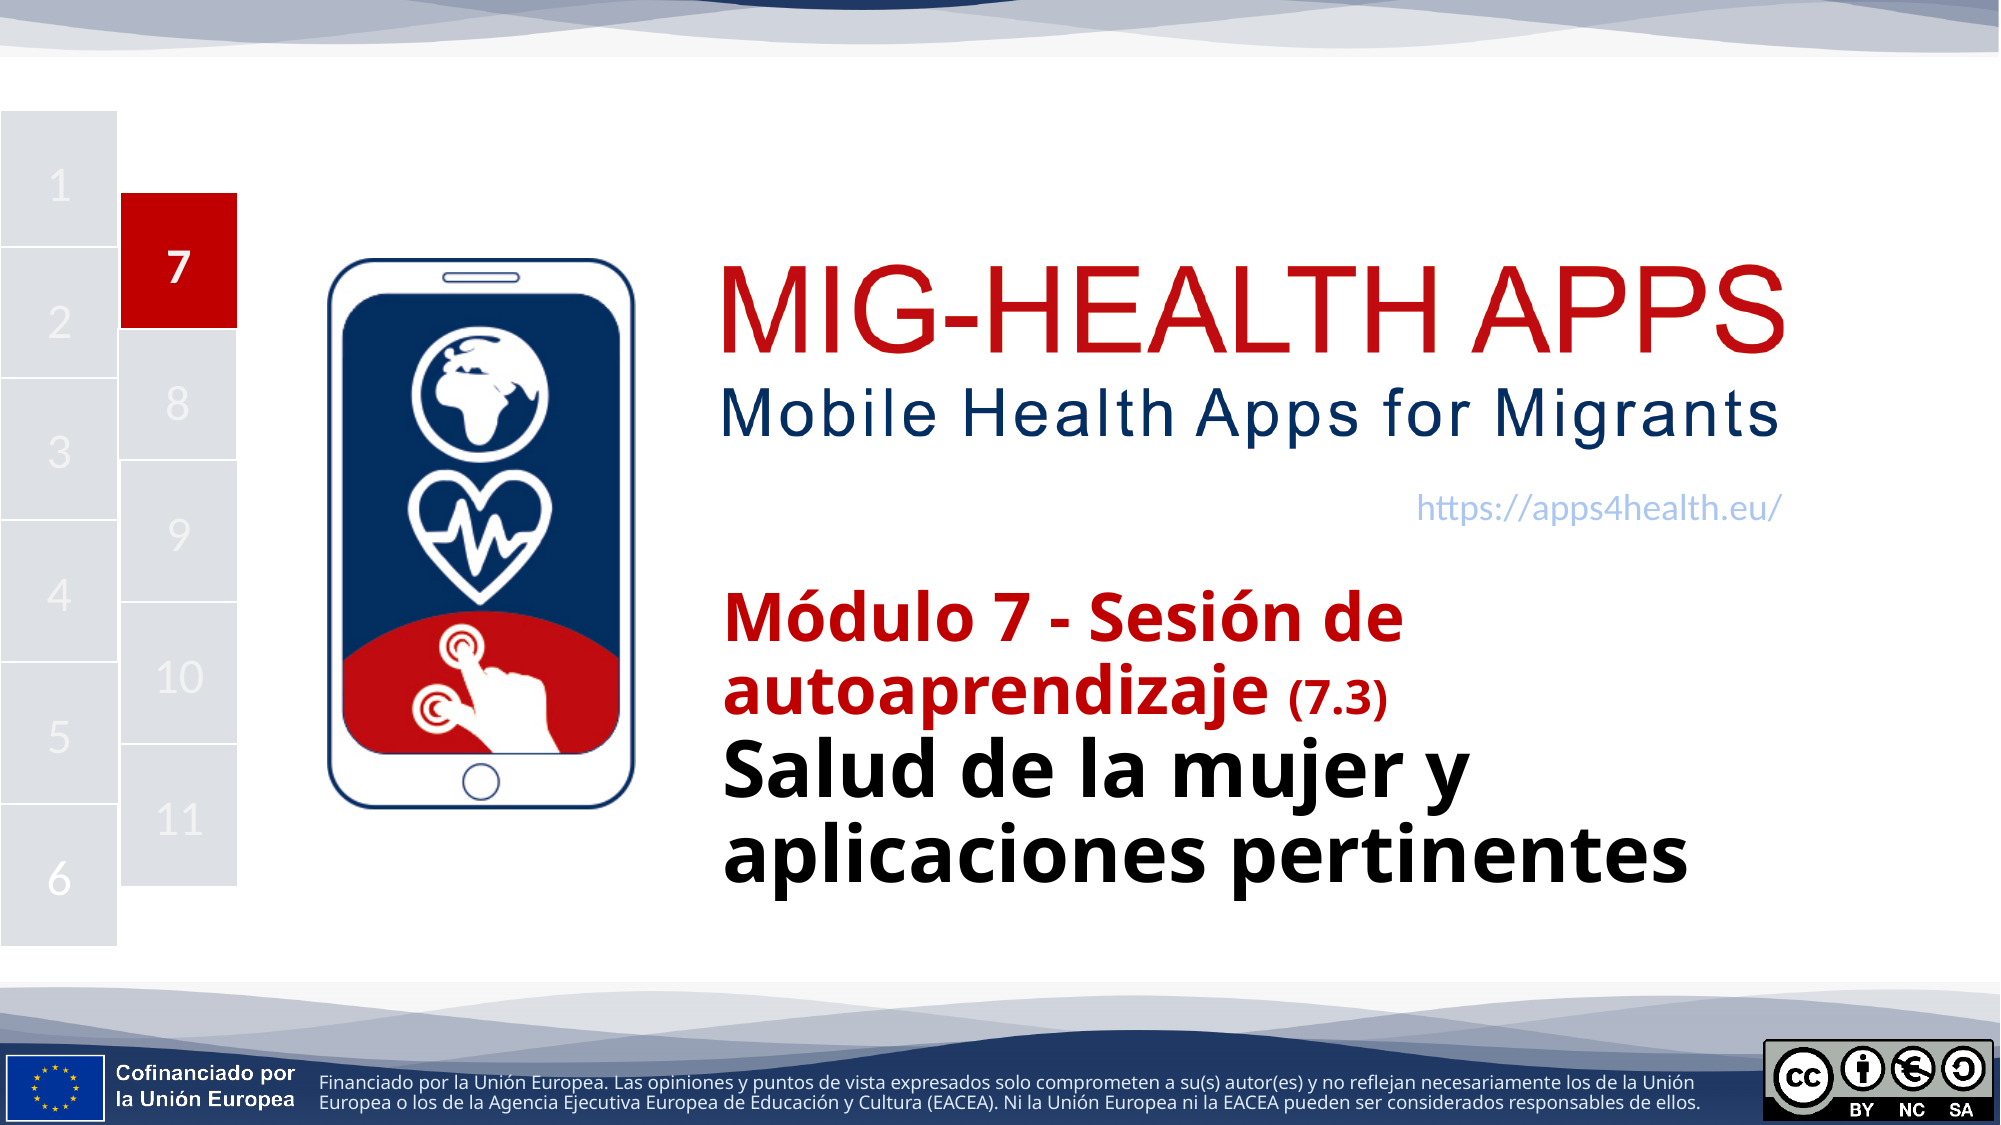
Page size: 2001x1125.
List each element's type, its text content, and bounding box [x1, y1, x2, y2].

text_box 11 [119, 743, 239, 888]
text_box 6 [0, 803, 120, 948]
text_box 3 [0, 377, 118, 519]
text_box 7 [119, 191, 239, 336]
text_box 9 [118, 459, 239, 603]
picture [0, 0, 1999, 57]
text_box 8 [117, 328, 238, 473]
text_box 10 [119, 601, 239, 743]
text_box 5 [0, 661, 119, 803]
text_box https://apps4health.eu/ [797, 475, 1798, 536]
text_box 4 [0, 519, 119, 661]
text_box Módulo 7 - Sesión de autoaprendizaje (7.3) Salud de la mujer y aplicaciones pertinentes [707, 576, 1906, 908]
picture [0, 982, 2000, 1125]
text_box 2 [0, 246, 119, 377]
picture [327, 258, 636, 811]
text_box 1 [0, 109, 119, 246]
picture [706, 186, 1784, 528]
